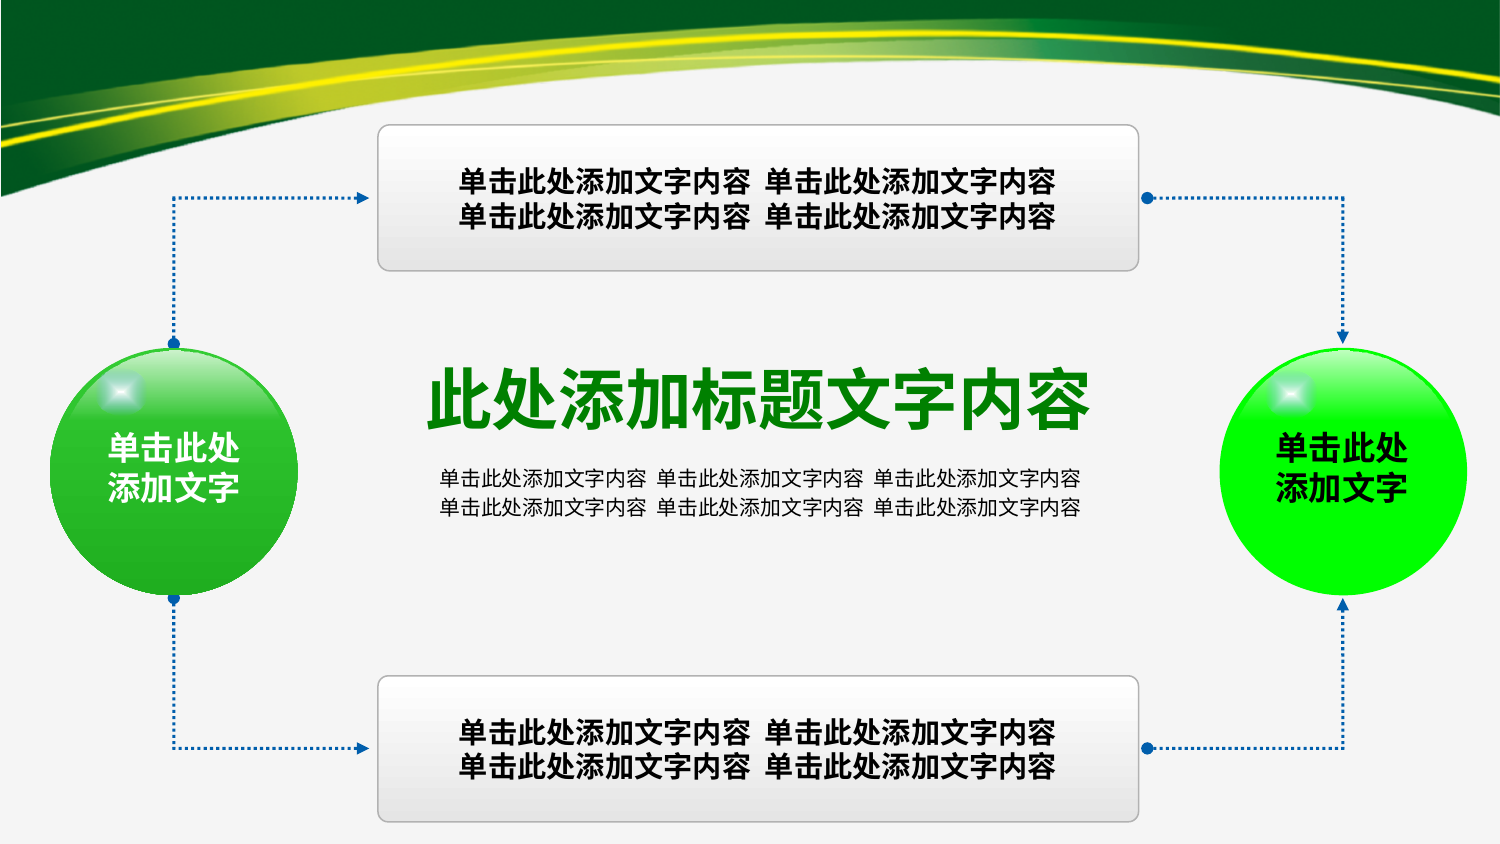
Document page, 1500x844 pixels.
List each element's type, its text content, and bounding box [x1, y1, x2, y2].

picture [2, 0, 1499, 197]
text_box [356, 191, 370, 205]
text_box [1336, 604, 1349, 611]
text_box [356, 742, 370, 755]
text_box [1336, 331, 1349, 345]
text_box 单击此处添加文字内容 单击此处添加文字内容 单击此处添加文字内容 单击此处添加文字内容 [377, 675, 1139, 822]
text_box 此处添加标题文字内容 [410, 350, 1108, 445]
text_box [167, 337, 181, 346]
text_box 单击此处添加文字内容 单击此处添加文字内容 单击此处添加文字内容 单击此处添加文字内容 [377, 124, 1139, 271]
text_box 单击此处添加文字内容 单击此处添加文字内容 单击此处添加文字内容 单击此处添加文字内容 单击此处添加文字内容 单击此处添加文字内容 [424, 452, 1096, 528]
text_box [1141, 191, 1154, 205]
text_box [49, 347, 298, 596]
text_box [1141, 742, 1154, 755]
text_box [1219, 347, 1468, 596]
